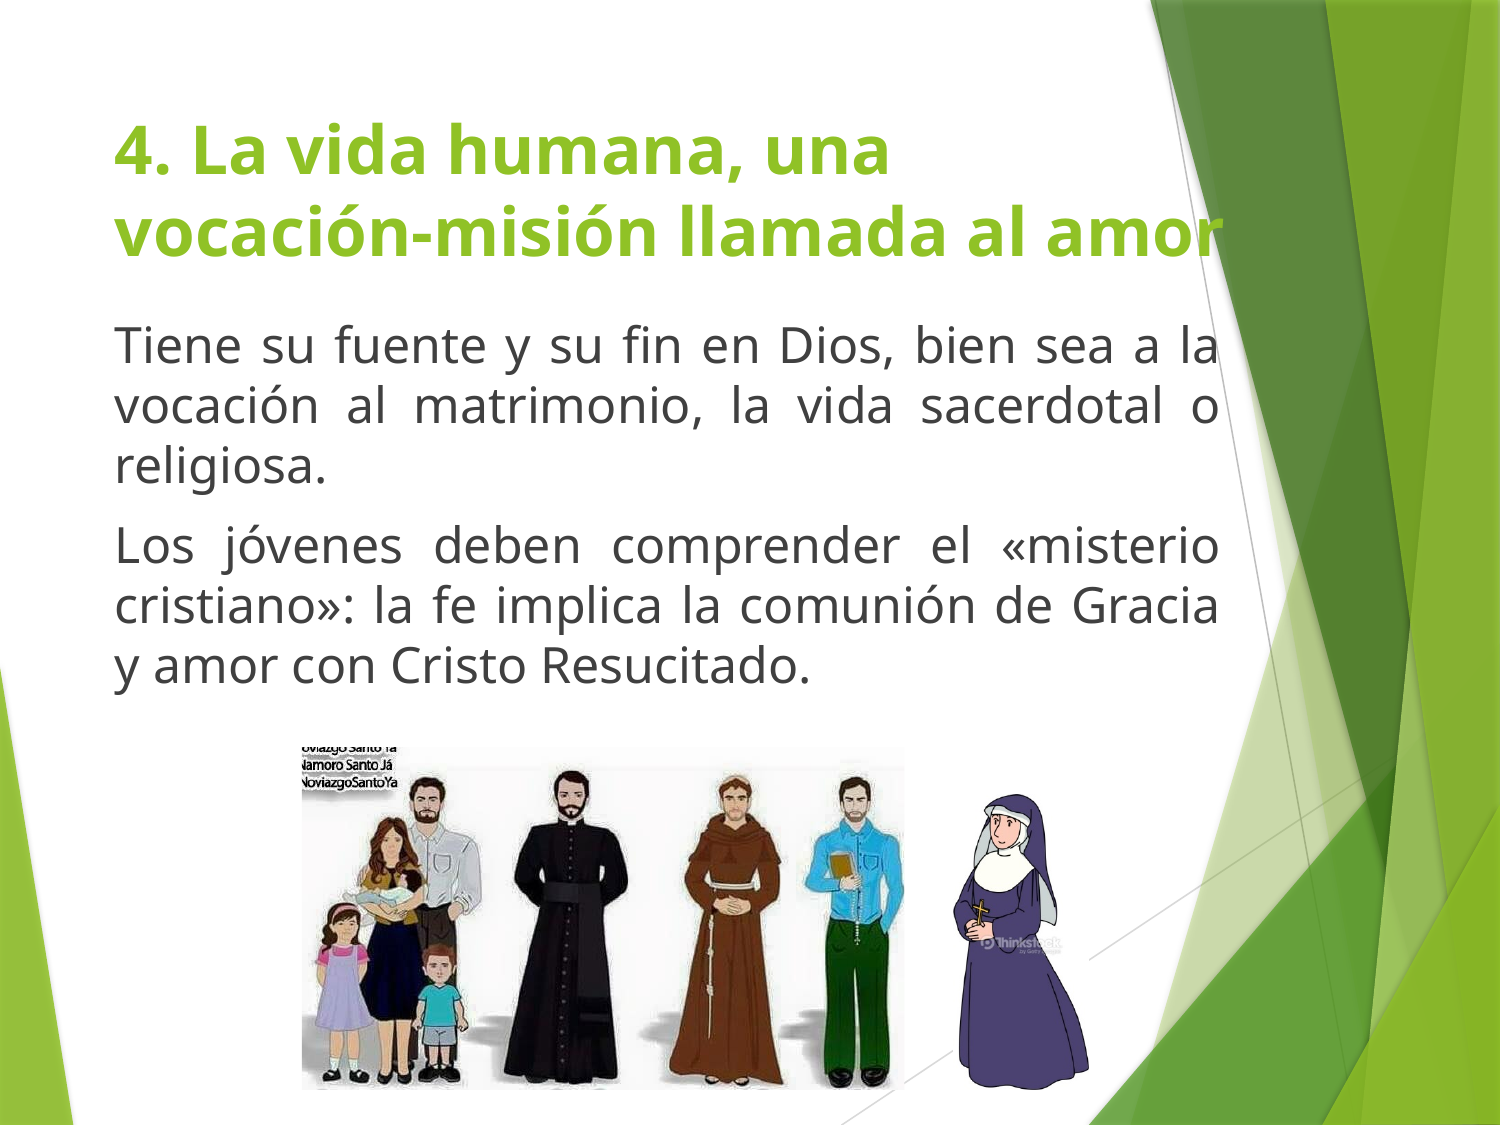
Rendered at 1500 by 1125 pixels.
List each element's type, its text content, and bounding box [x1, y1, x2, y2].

title 4. La vida humana, una vocación-misión llamada al amor [99, 99, 1259, 335]
picture [952, 794, 1089, 1091]
list Tiene su fuente y su fin en Dios, bien sea a la vocación al matrimonio, la vida sacerdotal o religiosa. Los jóvenes deben comprender el «misterio cristiano»: la fe implica la comunión de Gracia y amor con Cristo Resucitado. [99, 305, 1237, 728]
picture [301, 746, 905, 1091]
